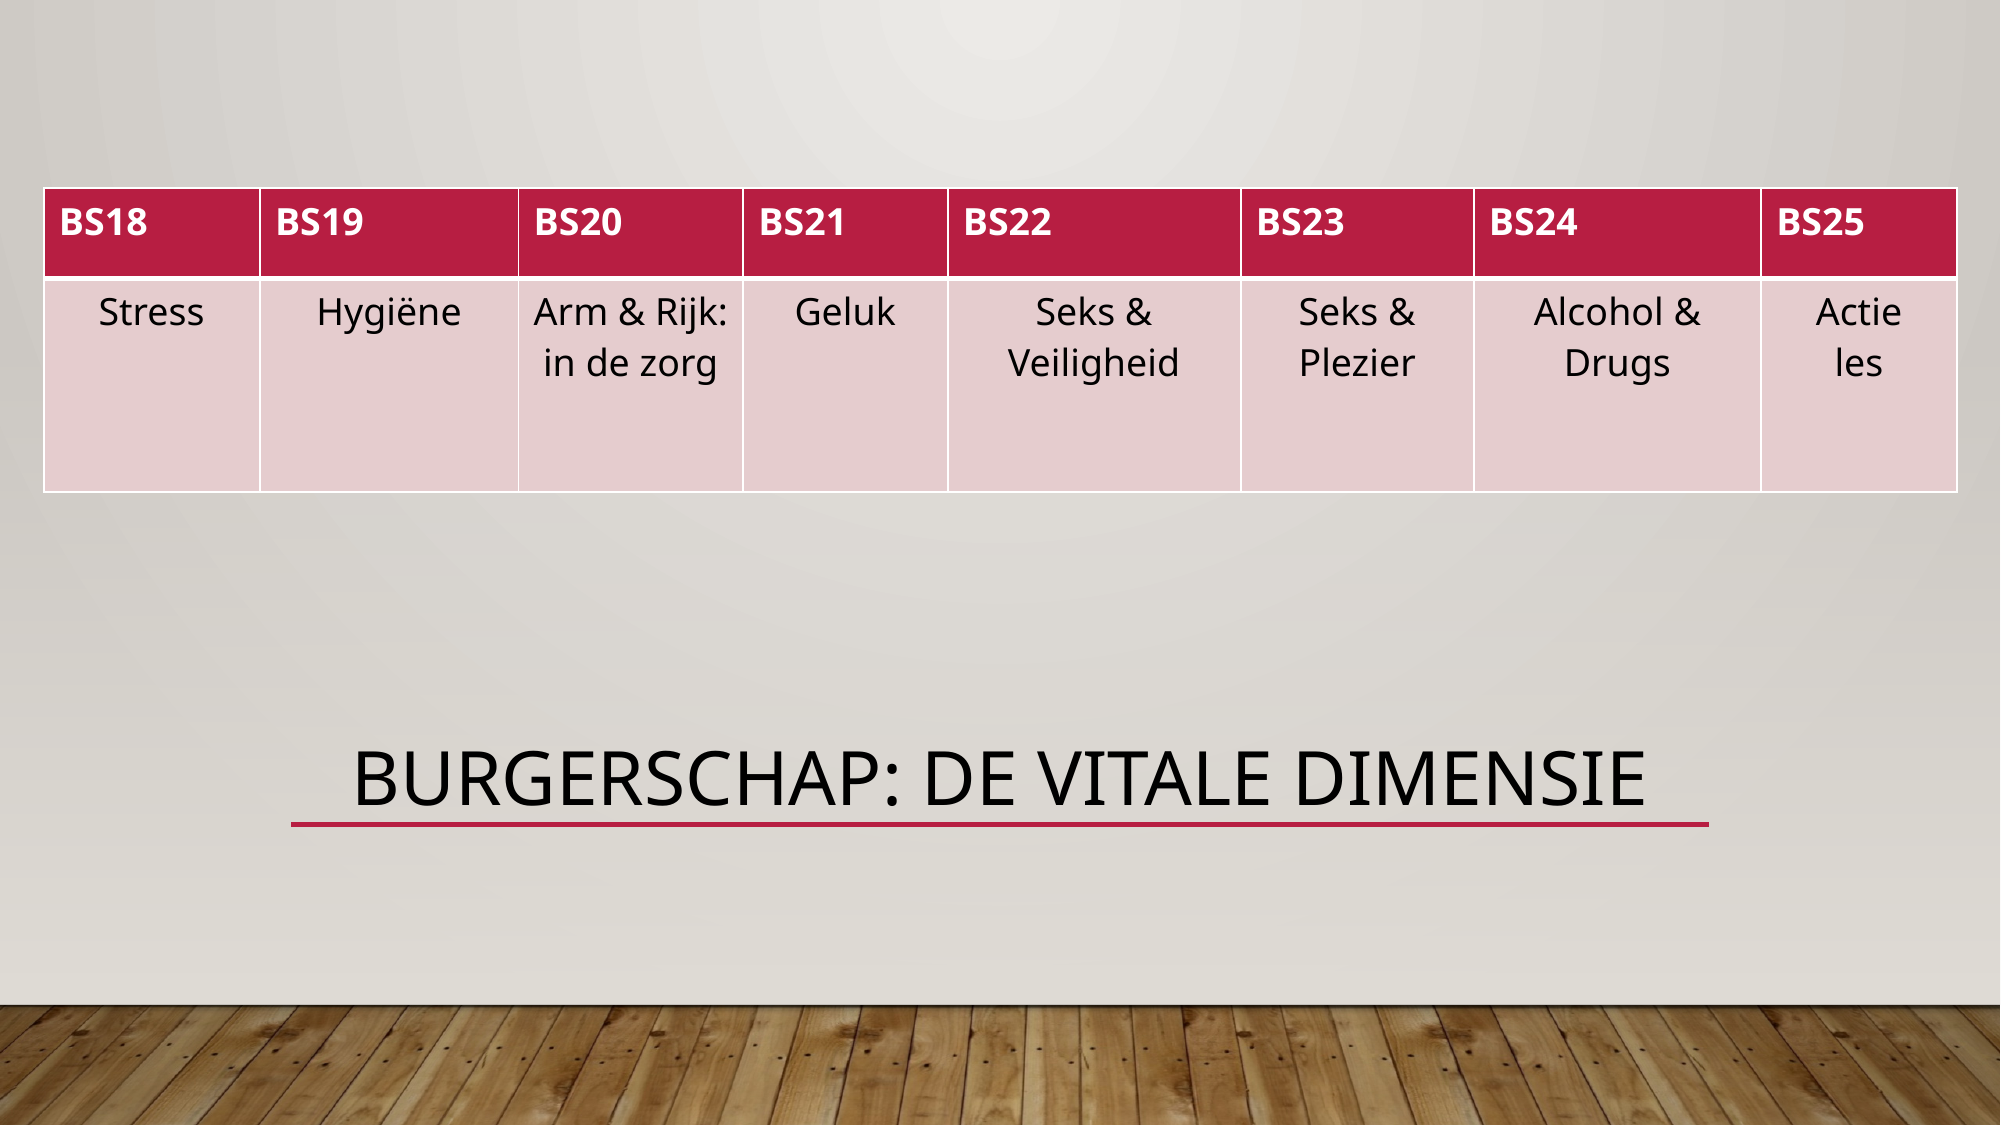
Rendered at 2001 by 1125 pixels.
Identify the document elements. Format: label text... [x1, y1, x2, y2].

table_cell Hygiëne [261, 281, 518, 491]
table_header BS21 [744, 189, 947, 276]
table_cell Actie les [1762, 281, 1956, 491]
table_header BS20 [519, 189, 742, 276]
text_box [0, 330, 2000, 1004]
table_cell Seks & Veiligheid [949, 281, 1240, 491]
table_header BS25 [1762, 189, 1956, 276]
table_header BS18 [45, 189, 259, 276]
table_cell Stress [45, 281, 259, 491]
table_header BS19 [261, 189, 518, 276]
table_cell Seks & Plezier [1242, 281, 1473, 491]
picture [0, 1006, 2000, 1125]
table_cell Arm & Rijk: in de zorg [519, 281, 742, 491]
table_header BS24 [1475, 189, 1760, 276]
text_box [0, 0, 2000, 330]
table_cell Geluk [744, 281, 947, 491]
table_header BS22 [949, 189, 1240, 276]
table_cell Alcohol & Drugs [1475, 281, 1760, 491]
title Burgerschap: de vitale dimensie [291, 731, 1710, 822]
table_header BS23 [1242, 189, 1473, 276]
